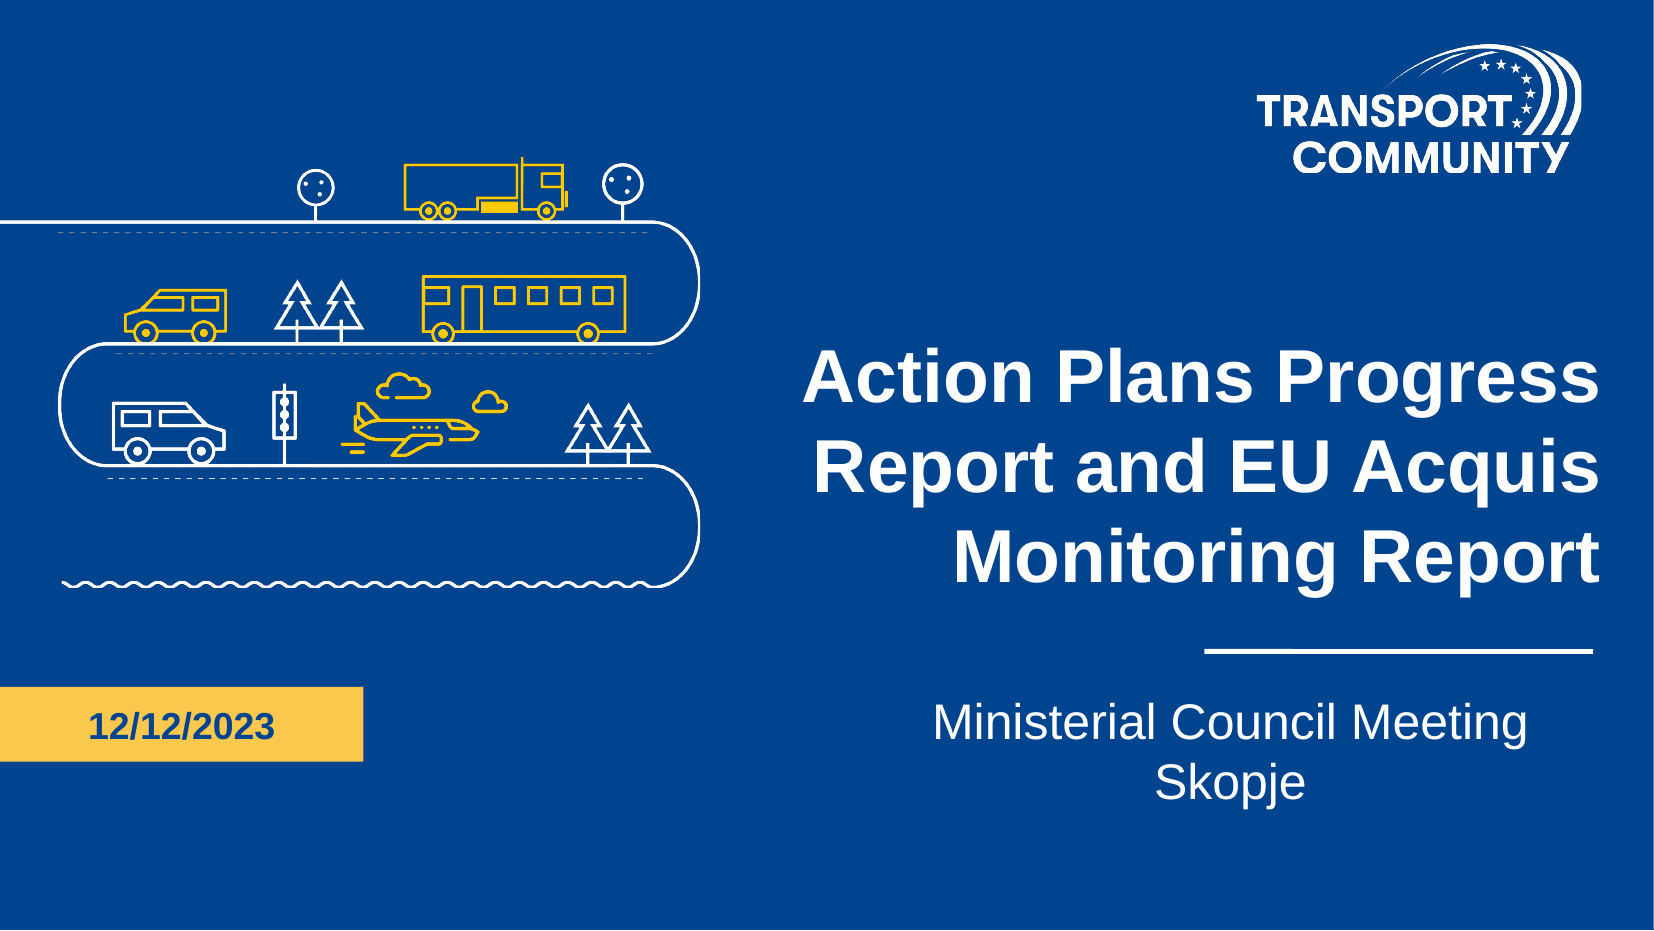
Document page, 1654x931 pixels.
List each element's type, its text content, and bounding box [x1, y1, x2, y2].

text_box Action Plans Progress Report and EU Acquis Monitoring Report​ [797, 327, 1602, 614]
picture [0, 157, 701, 588]
text_box 12/12/2023 [0, 686, 364, 762]
text_box Ministerial Council Meeting Skopje [859, 689, 1602, 813]
